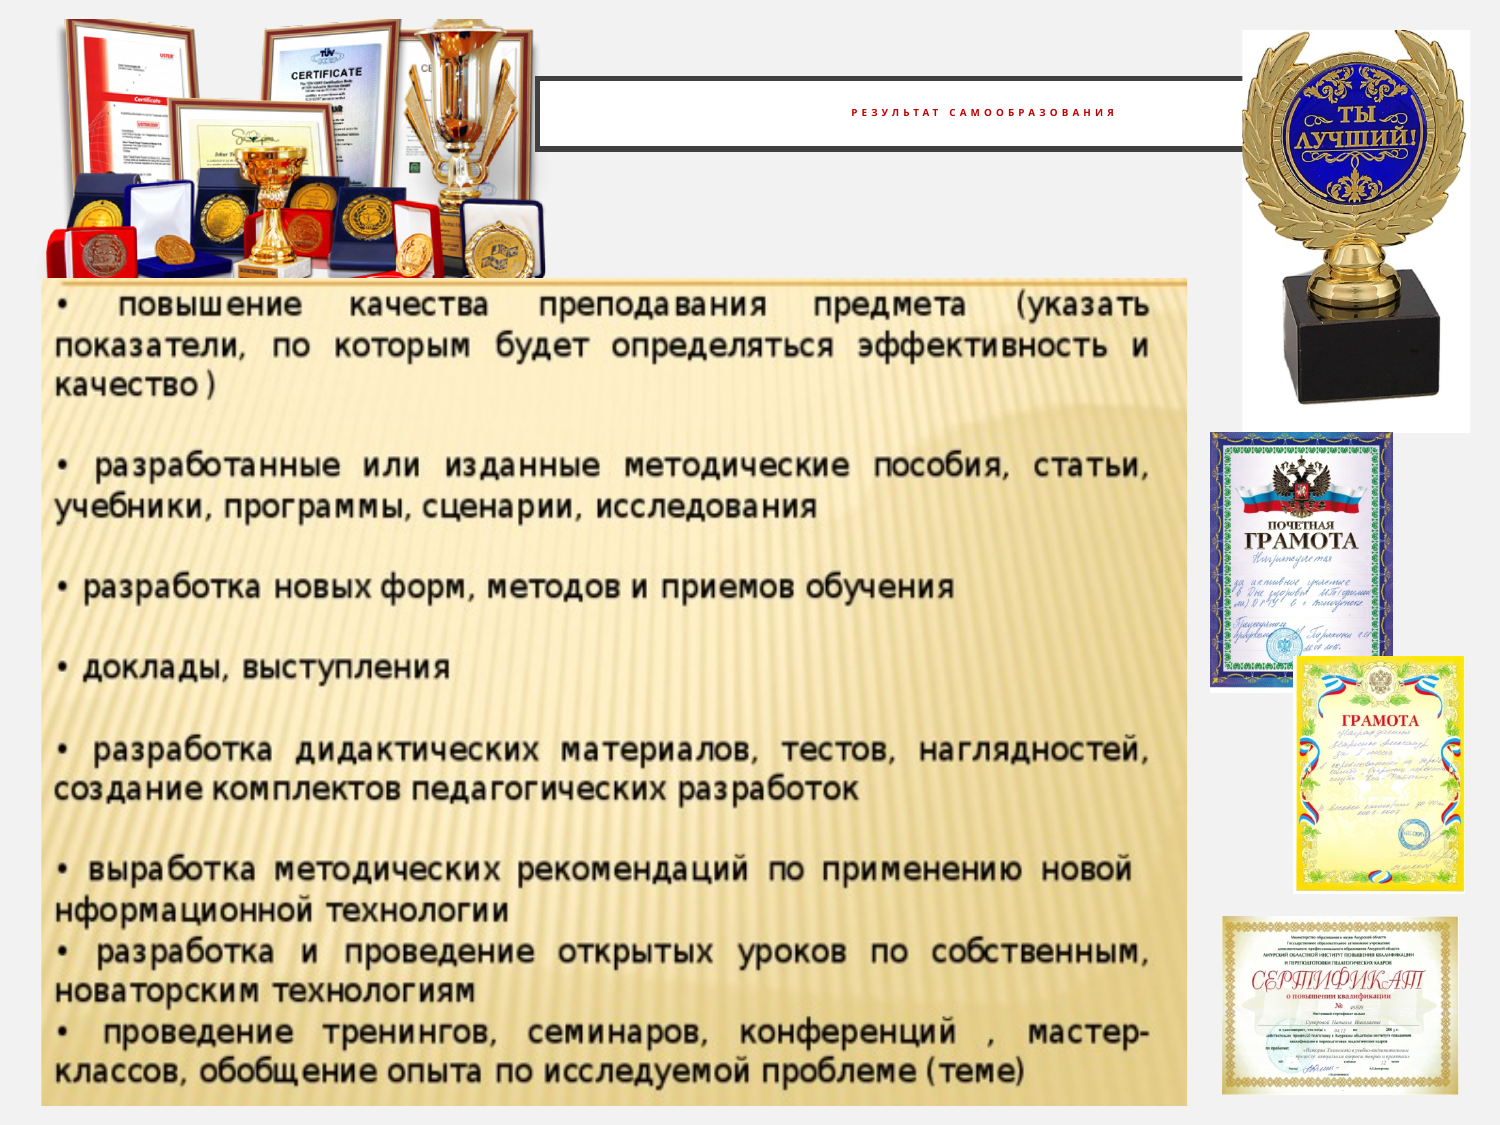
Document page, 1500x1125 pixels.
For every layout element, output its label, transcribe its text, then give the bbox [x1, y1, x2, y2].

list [41, 278, 1187, 1106]
title Результат самообразования [556, 76, 1242, 152]
picture [1222, 916, 1459, 1095]
picture [29, 19, 556, 280]
picture [1210, 30, 1471, 894]
